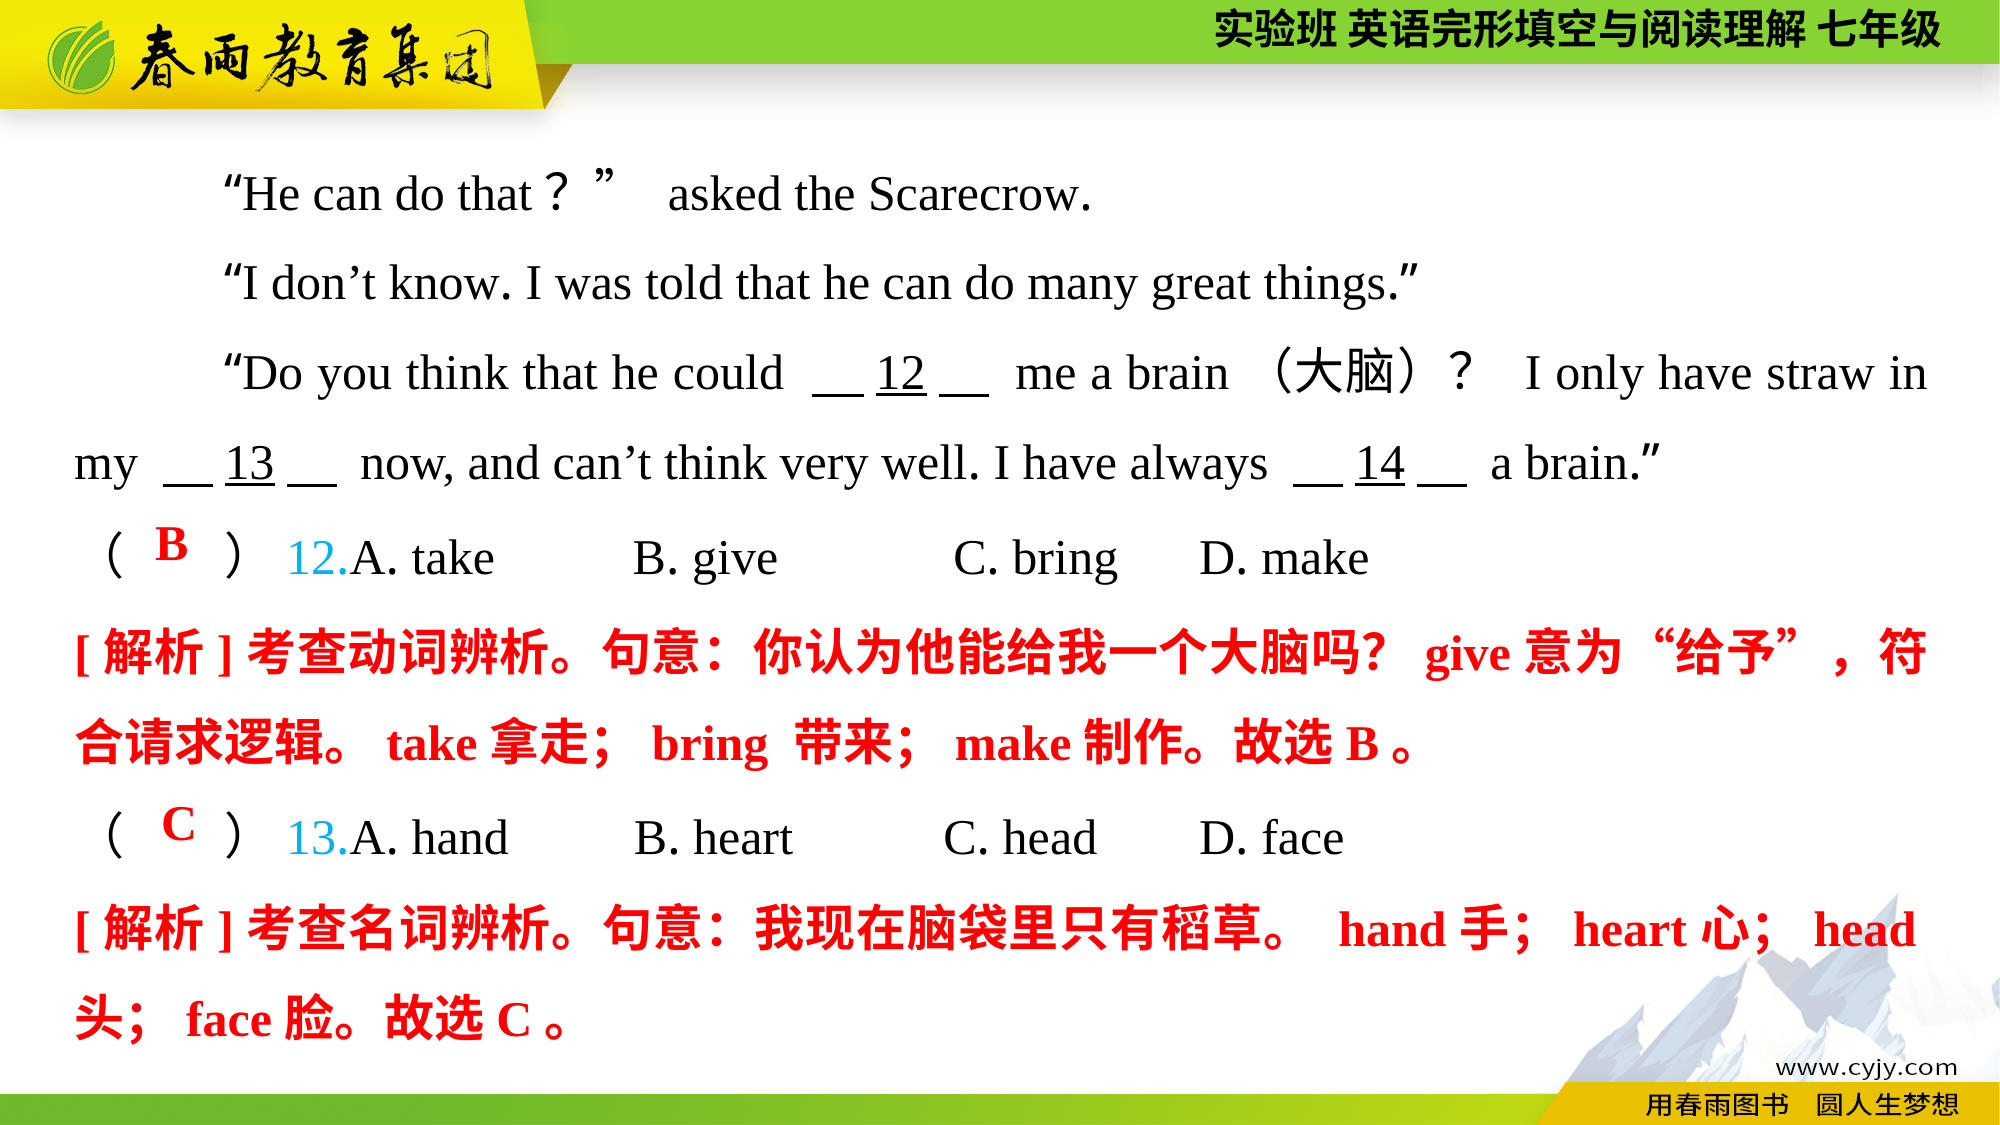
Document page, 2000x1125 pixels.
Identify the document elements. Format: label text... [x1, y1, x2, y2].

text_box B [140, 502, 204, 578]
text_box C [146, 782, 213, 858]
text_box （ ）12.A. take B. give C. bring D. make [59, 486, 1944, 582]
list “He can do that？” asked the Scarecrow. “I don’t know. I was told that he can do many great things.” “Do you think that he could 12 me a brain（大脑）？ I only have straw in my 13 now, and can’t think very well. I have always 14 a brain.” [59, 122, 1944, 486]
picture [0, 0, 2000, 1125]
text_box （ ）13.A. hand B. heart C. head D. face [59, 766, 1944, 858]
text_box [解析]考查名词辨析。句意：我现在脑袋里只有稻草。 hand手；heart心；head头；face脸。故选C。 [59, 858, 1944, 1054]
text_box [解析]考查动词辨析。句意：你认为他能给我一个大脑吗？give意为“给予”，符合请求逻辑。take拿走；bring 带来；make制作。故选B。 [59, 582, 1944, 766]
